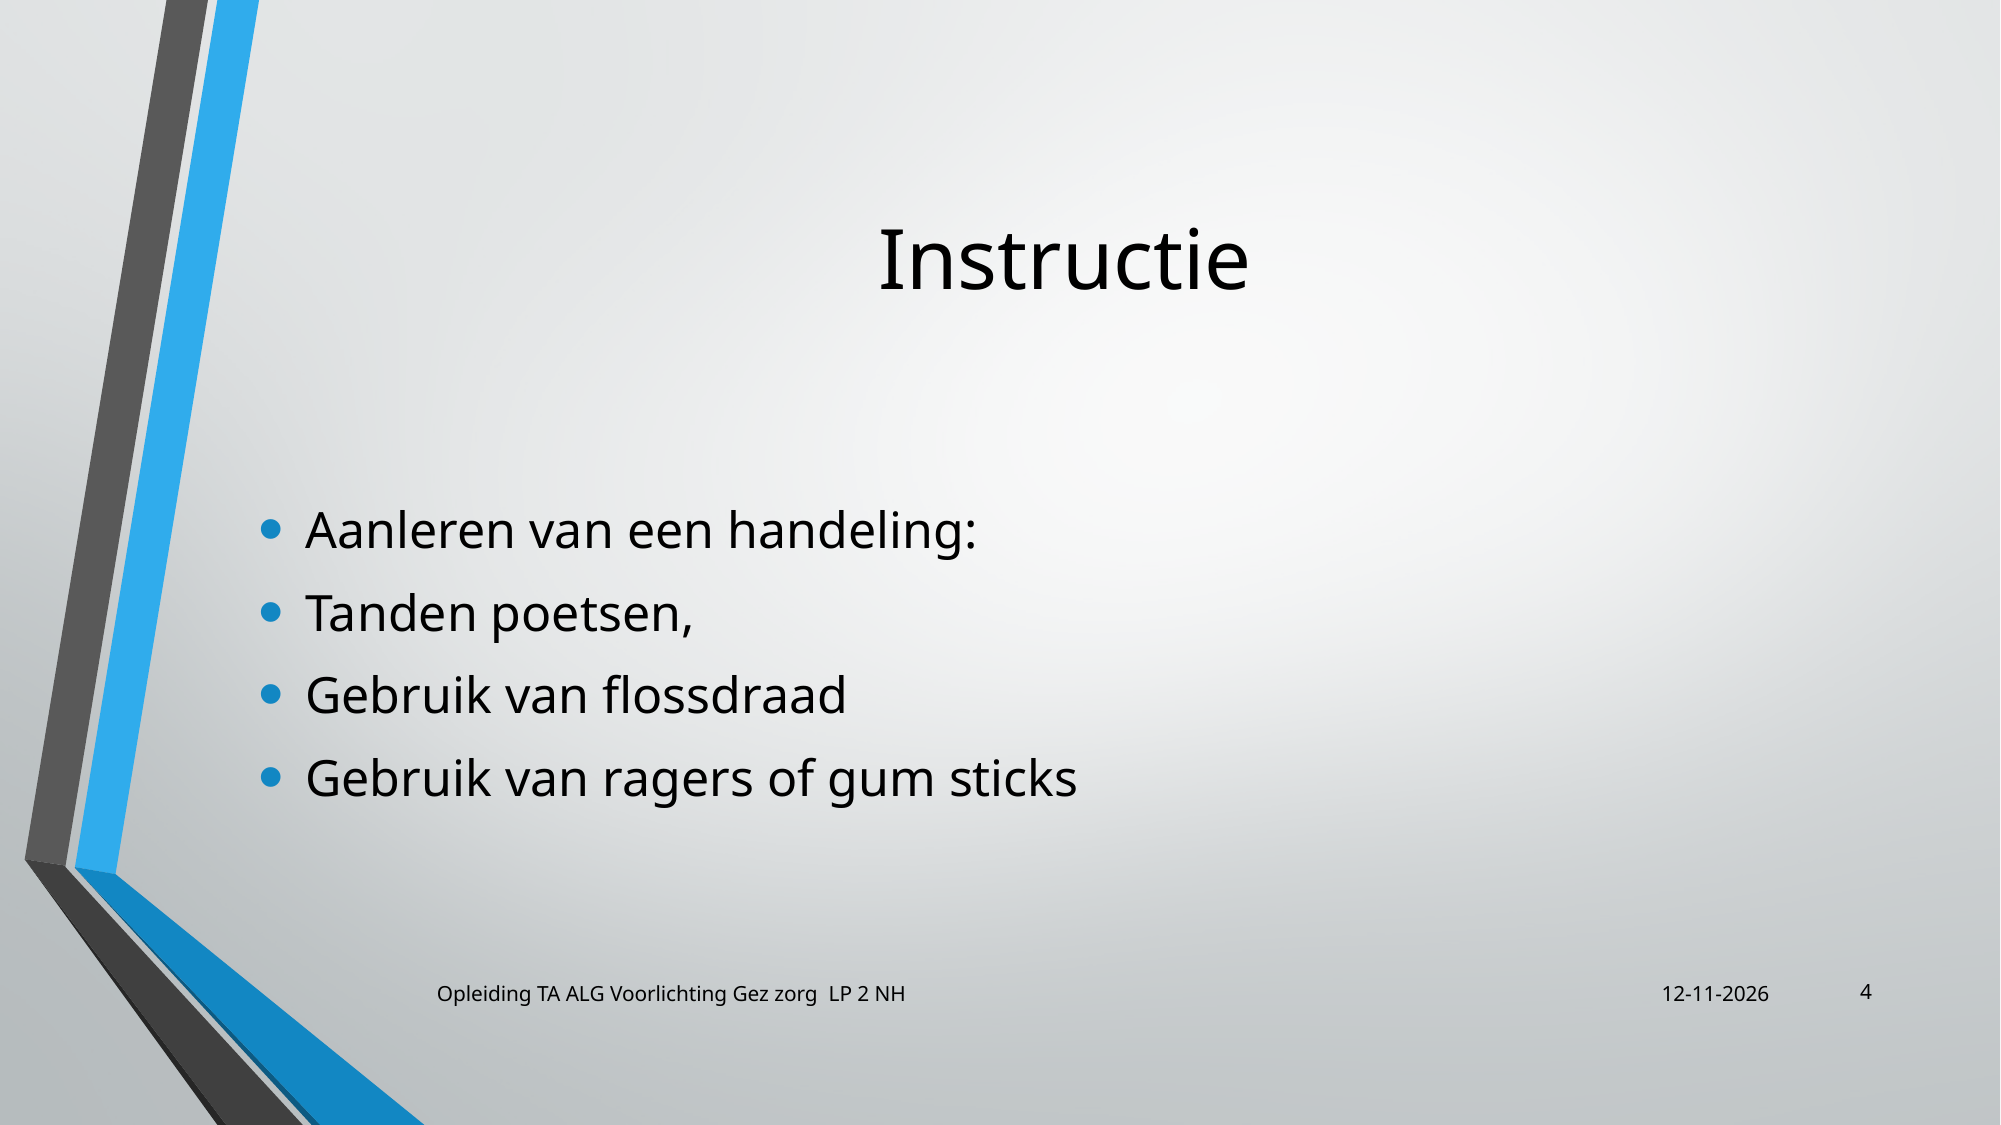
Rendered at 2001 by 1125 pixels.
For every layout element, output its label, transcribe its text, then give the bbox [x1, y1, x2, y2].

footer Opleiding TA ALG Voorlichting Gez zorg LP 2 NH [421, 965, 1584, 1025]
title Instructie [243, 112, 1887, 400]
slide_number 4 [1796, 962, 1887, 1023]
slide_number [1596, 965, 1784, 1025]
list Aanleren van een handeling: Tanden poetsen, Gebruik van flossdraad Gebruik van ragers of gum sticks [243, 437, 1887, 950]
